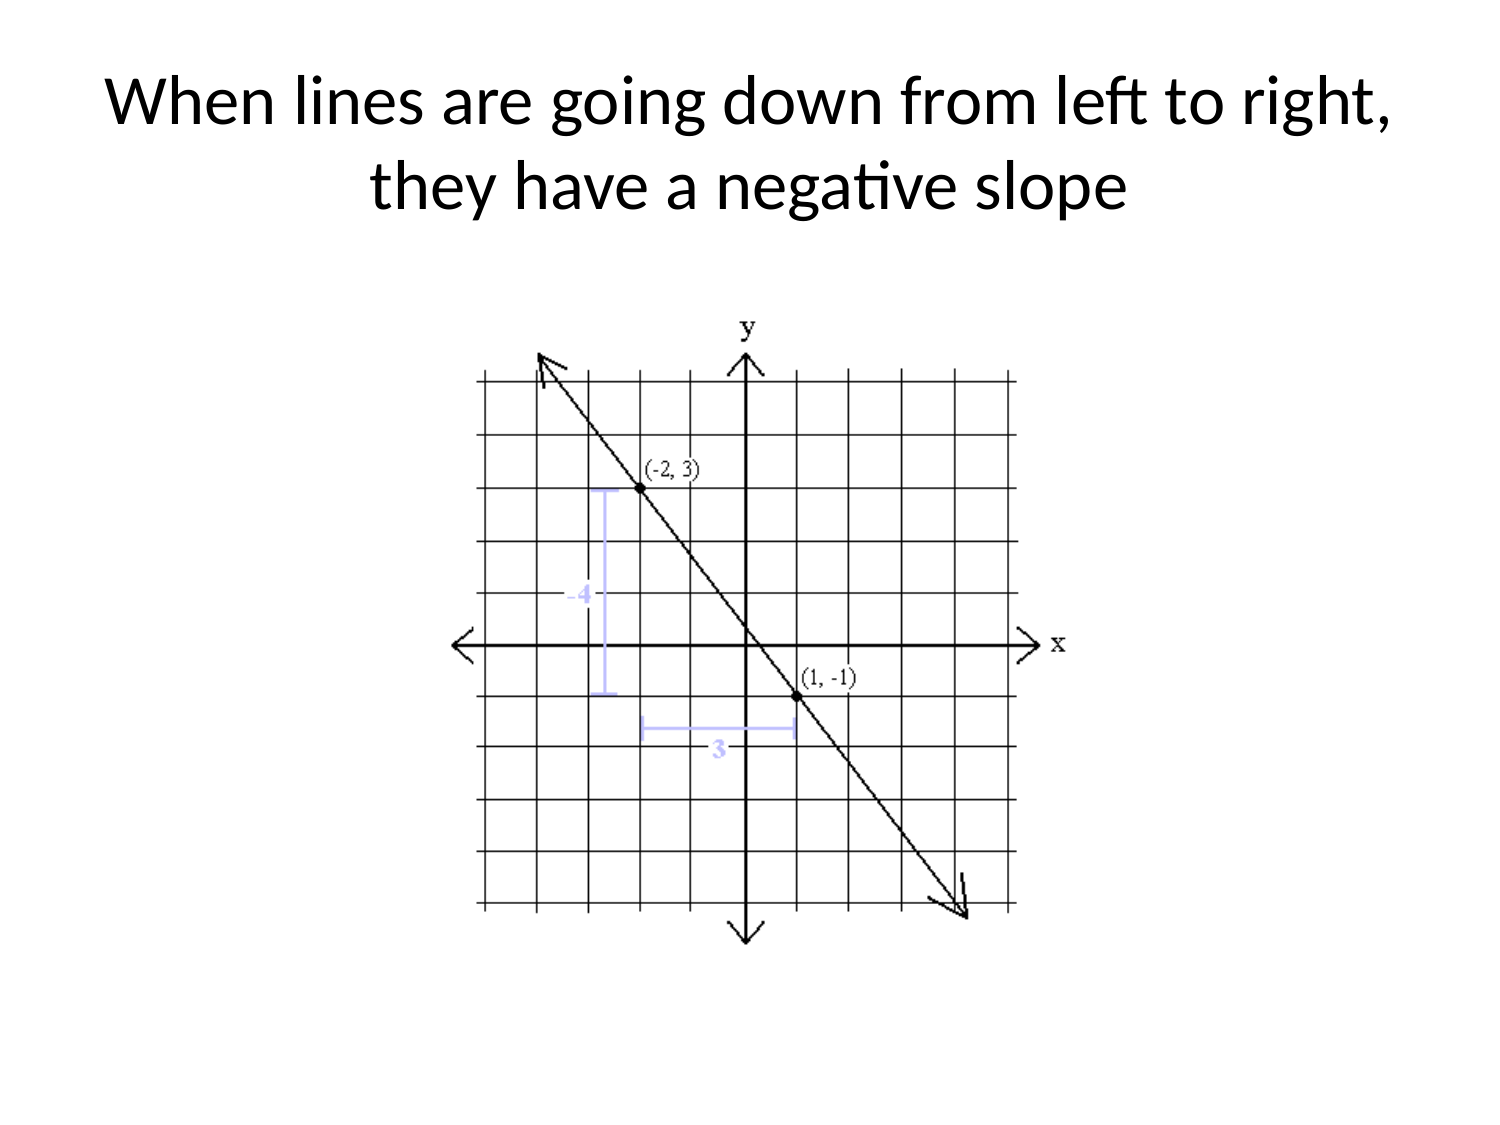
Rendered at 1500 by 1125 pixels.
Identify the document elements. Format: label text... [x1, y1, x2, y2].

title When lines are going down from left to right, they have a negative slope [75, 45, 1425, 233]
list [375, 291, 1125, 976]
